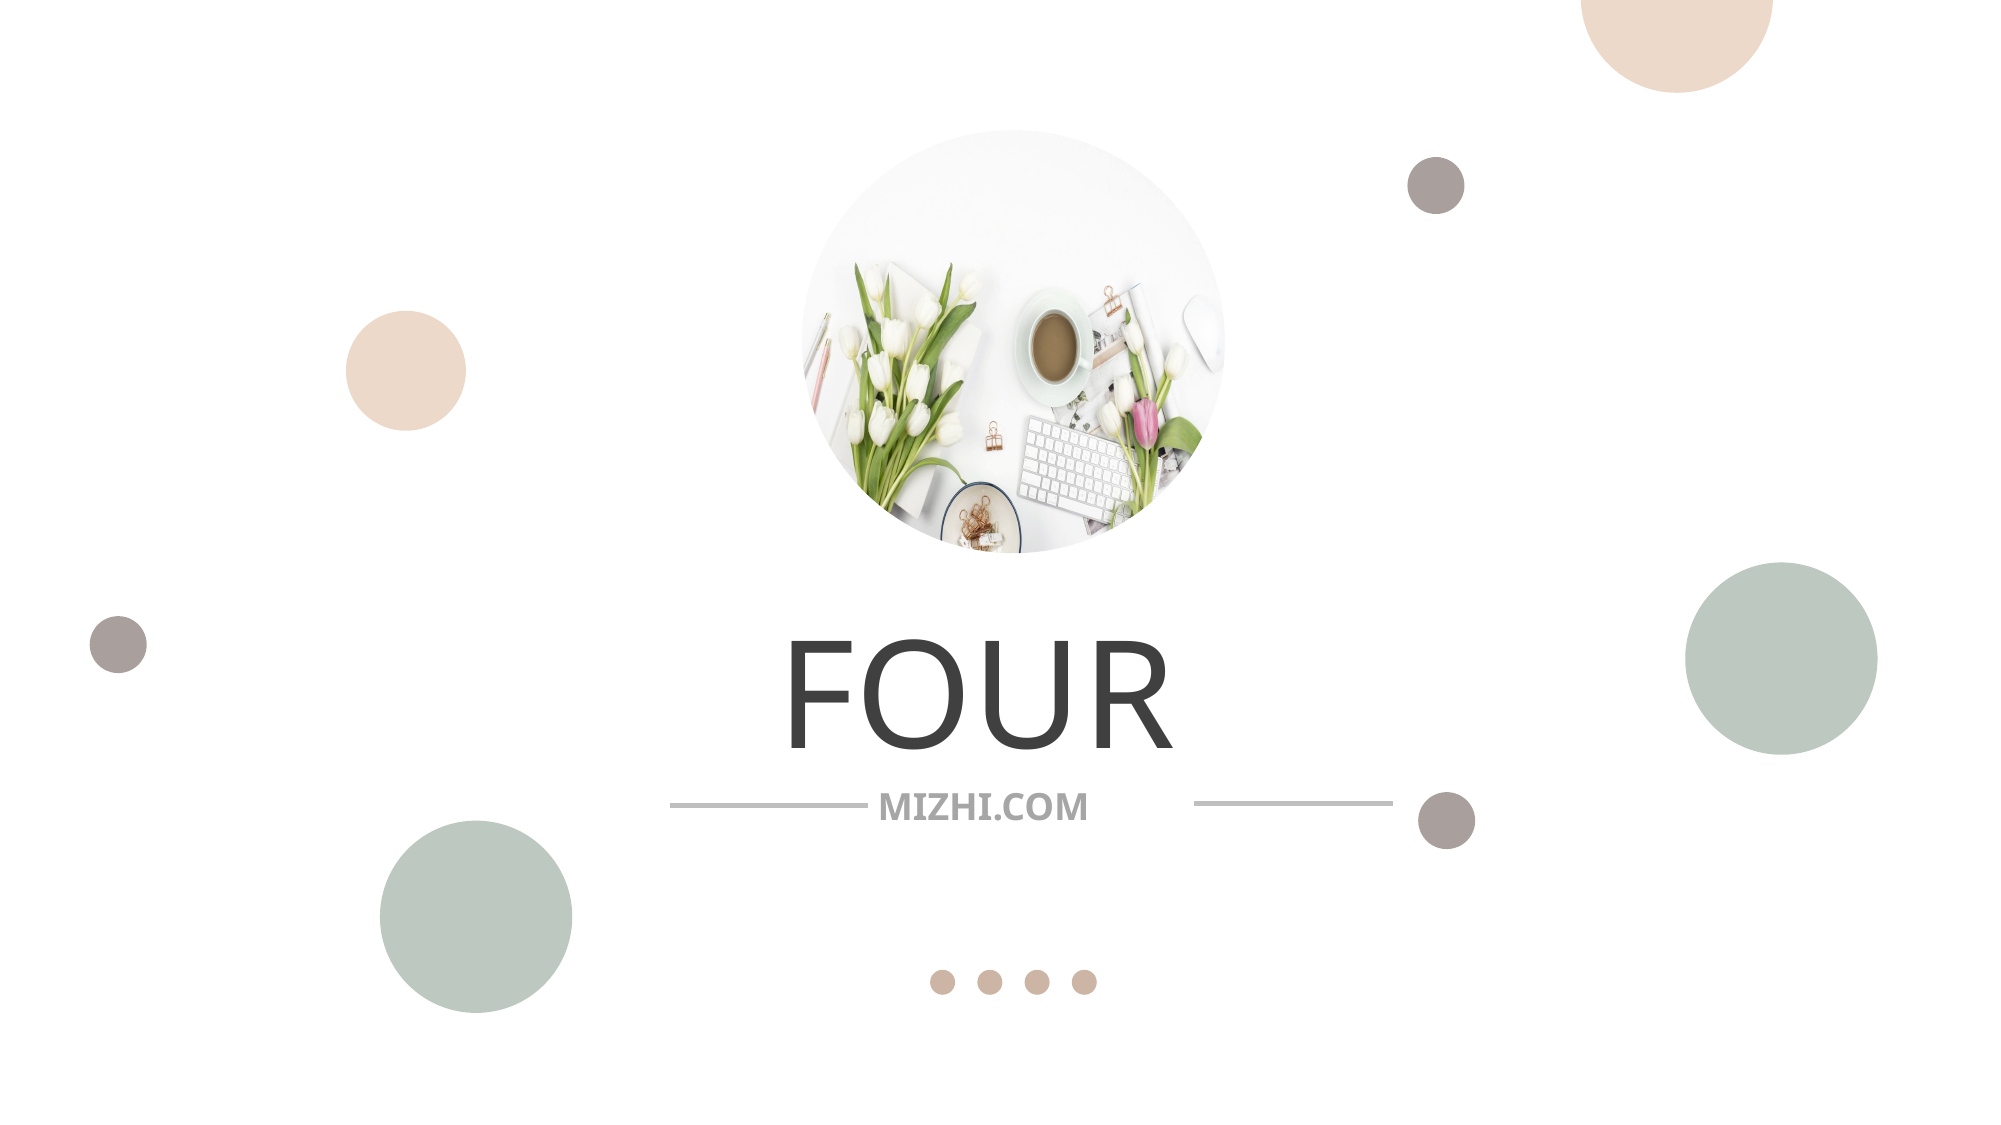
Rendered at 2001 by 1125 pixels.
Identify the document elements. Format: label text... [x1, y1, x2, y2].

text_box FOUR [763, 591, 1249, 787]
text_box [930, 969, 1097, 995]
text_box [1406, 155, 1466, 216]
text_box MIZHI.COM [850, 764, 1199, 848]
text_box [800, 129, 1227, 555]
text_box [344, 309, 467, 432]
text_box [88, 615, 148, 675]
text_box [1579, 0, 1774, 94]
text_box [378, 819, 574, 1014]
text_box [1417, 791, 1477, 851]
text_box [1684, 561, 1879, 756]
